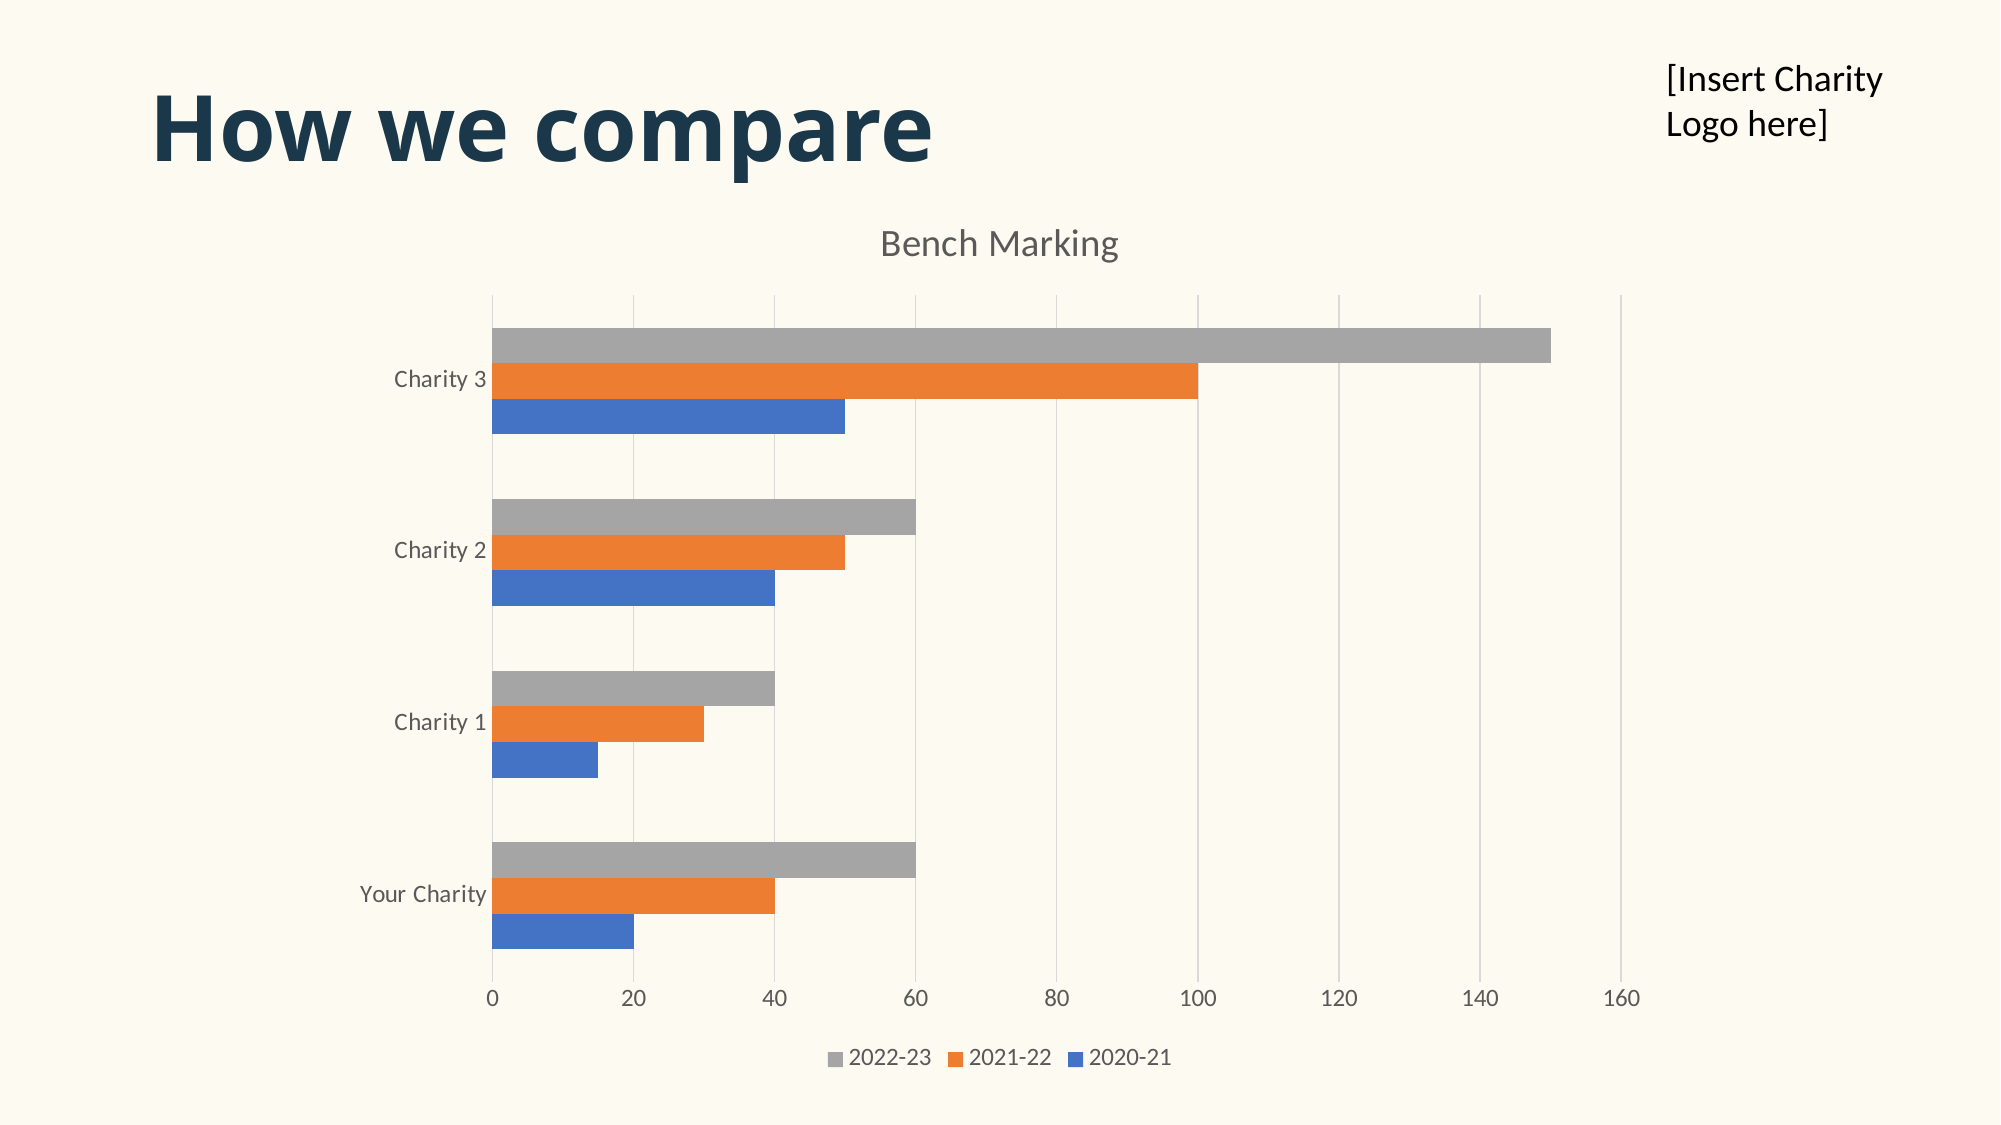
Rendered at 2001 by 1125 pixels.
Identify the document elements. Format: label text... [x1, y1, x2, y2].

chart [333, 189, 1667, 1079]
text_box [Insert Charity Logo here] [1651, 46, 1920, 287]
title How we compare [134, 23, 1103, 241]
